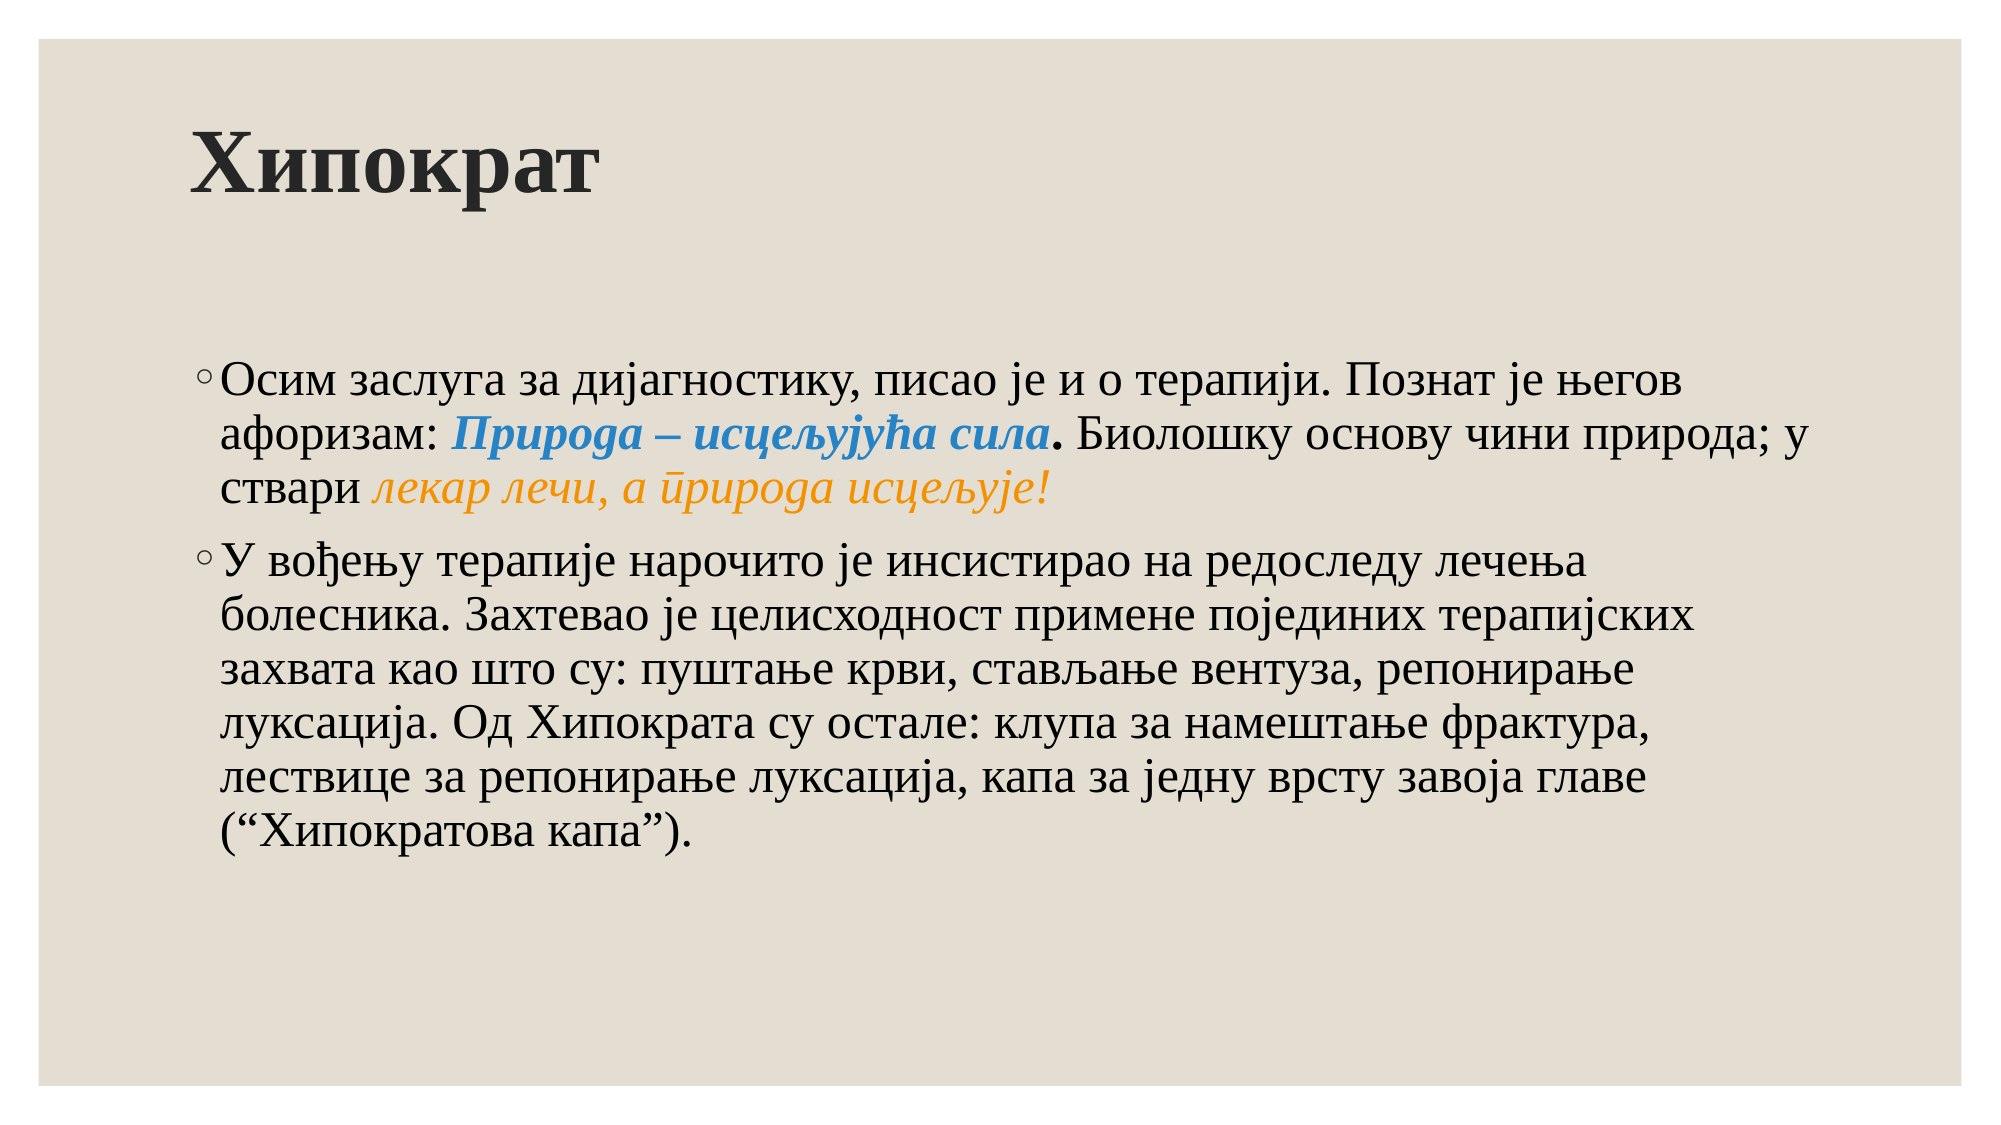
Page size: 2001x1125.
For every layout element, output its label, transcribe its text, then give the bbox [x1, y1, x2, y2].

title Хипократ [174, 105, 1825, 331]
list Осим заслуга за дијагностику, писао је и о терапији. Познат је његов афоризам: Природа – исцељујућа сила. Биолошку основу чини природа; у ствари лекар лечи, а природа исцељује! У вођењу терапије нарочито је инсистирао на редоследу лечења болесника. Захтевао је целисходност примене појединих терапијских захвата као што су: пуштање крви, стављање вентуза, репонирање луксација. Од Хипократа су остале: клупа за намештање фрактура, лествице за репонирање луксација, капа за једну врсту завоја главе (“Хипократова капа”). [174, 345, 1825, 990]
